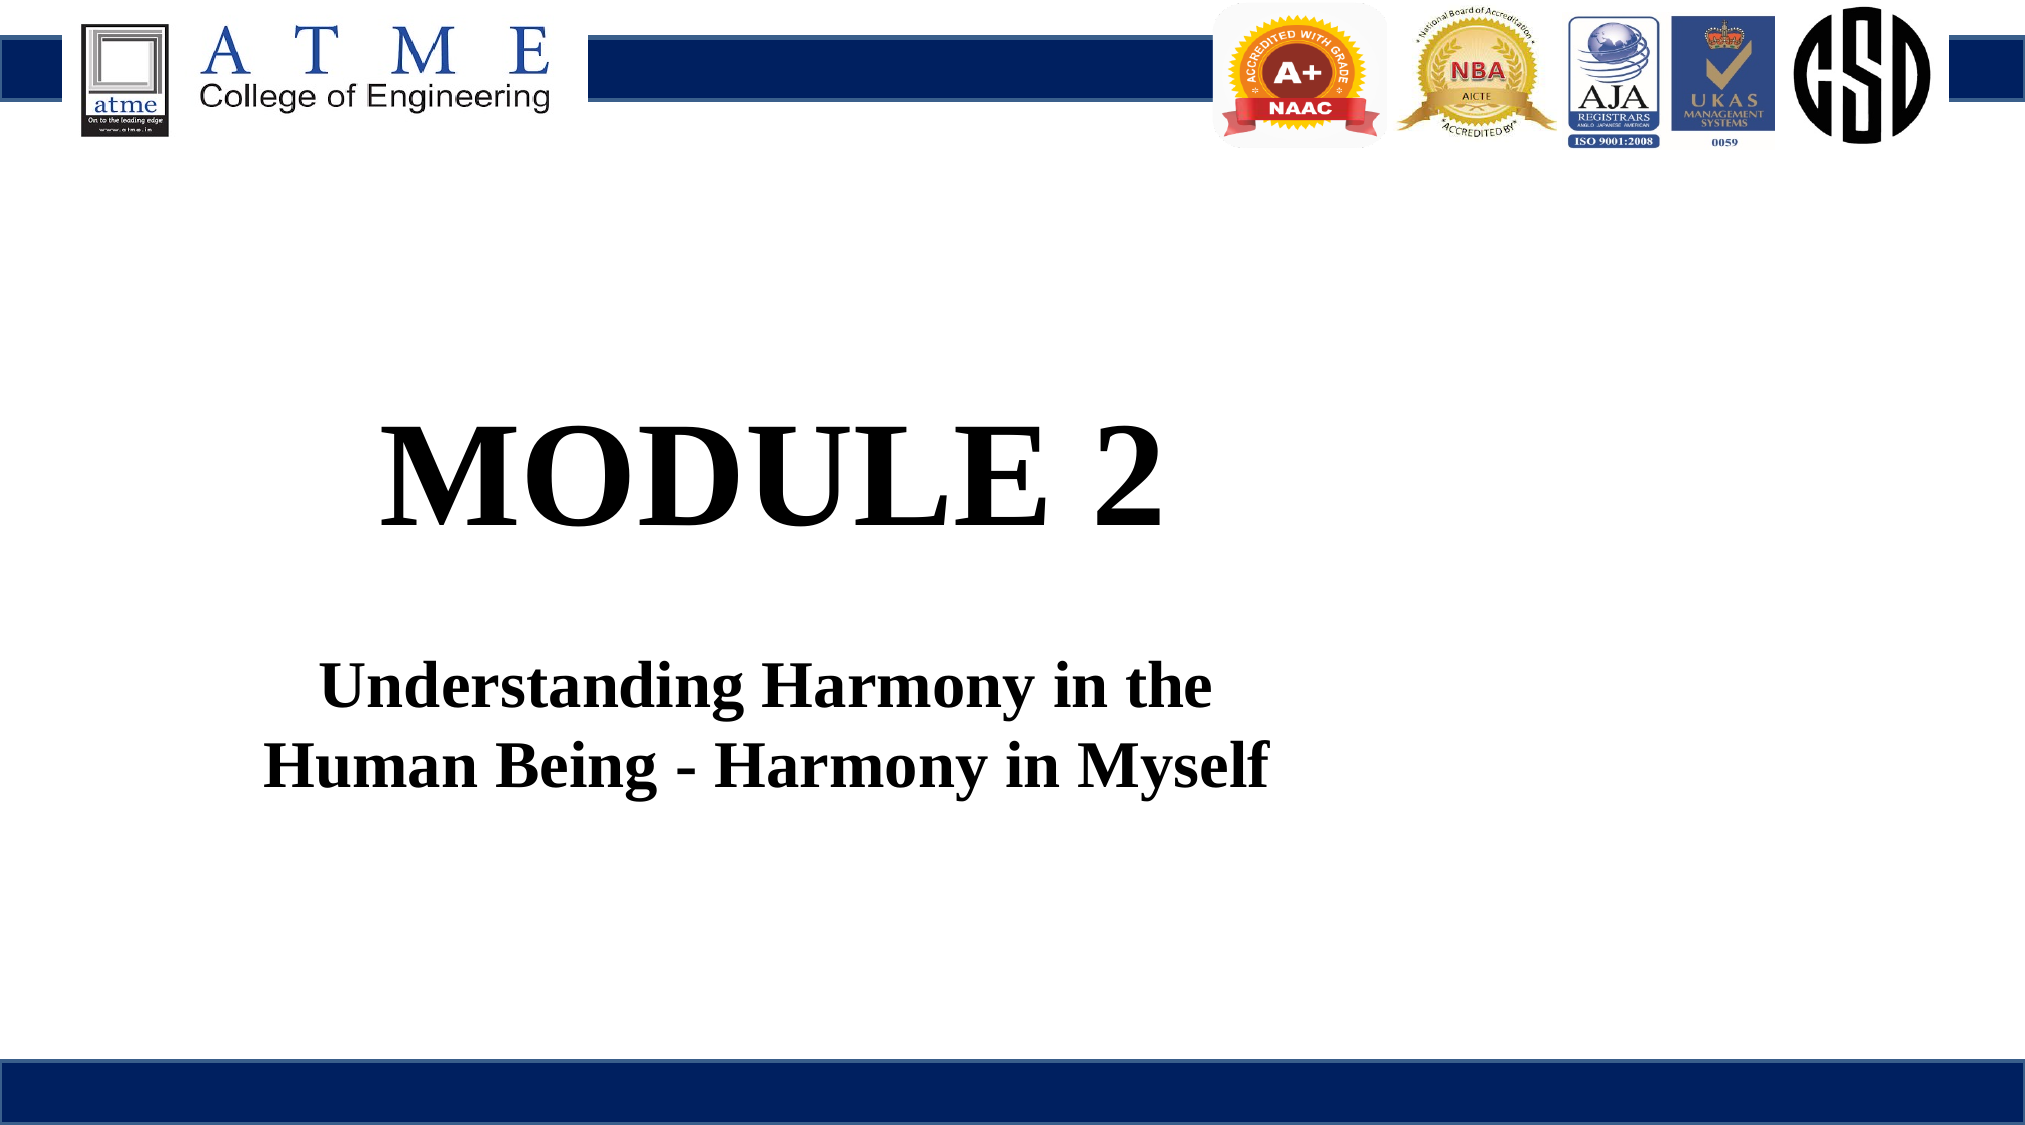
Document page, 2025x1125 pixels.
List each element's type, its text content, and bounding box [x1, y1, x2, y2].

picture [1212, 0, 1949, 150]
title MODULE 2 [371, 373, 1173, 564]
subtitle Understanding Harmony in the Human Being - Harmony in Myself [261, 638, 1283, 1125]
picture [62, 0, 588, 157]
